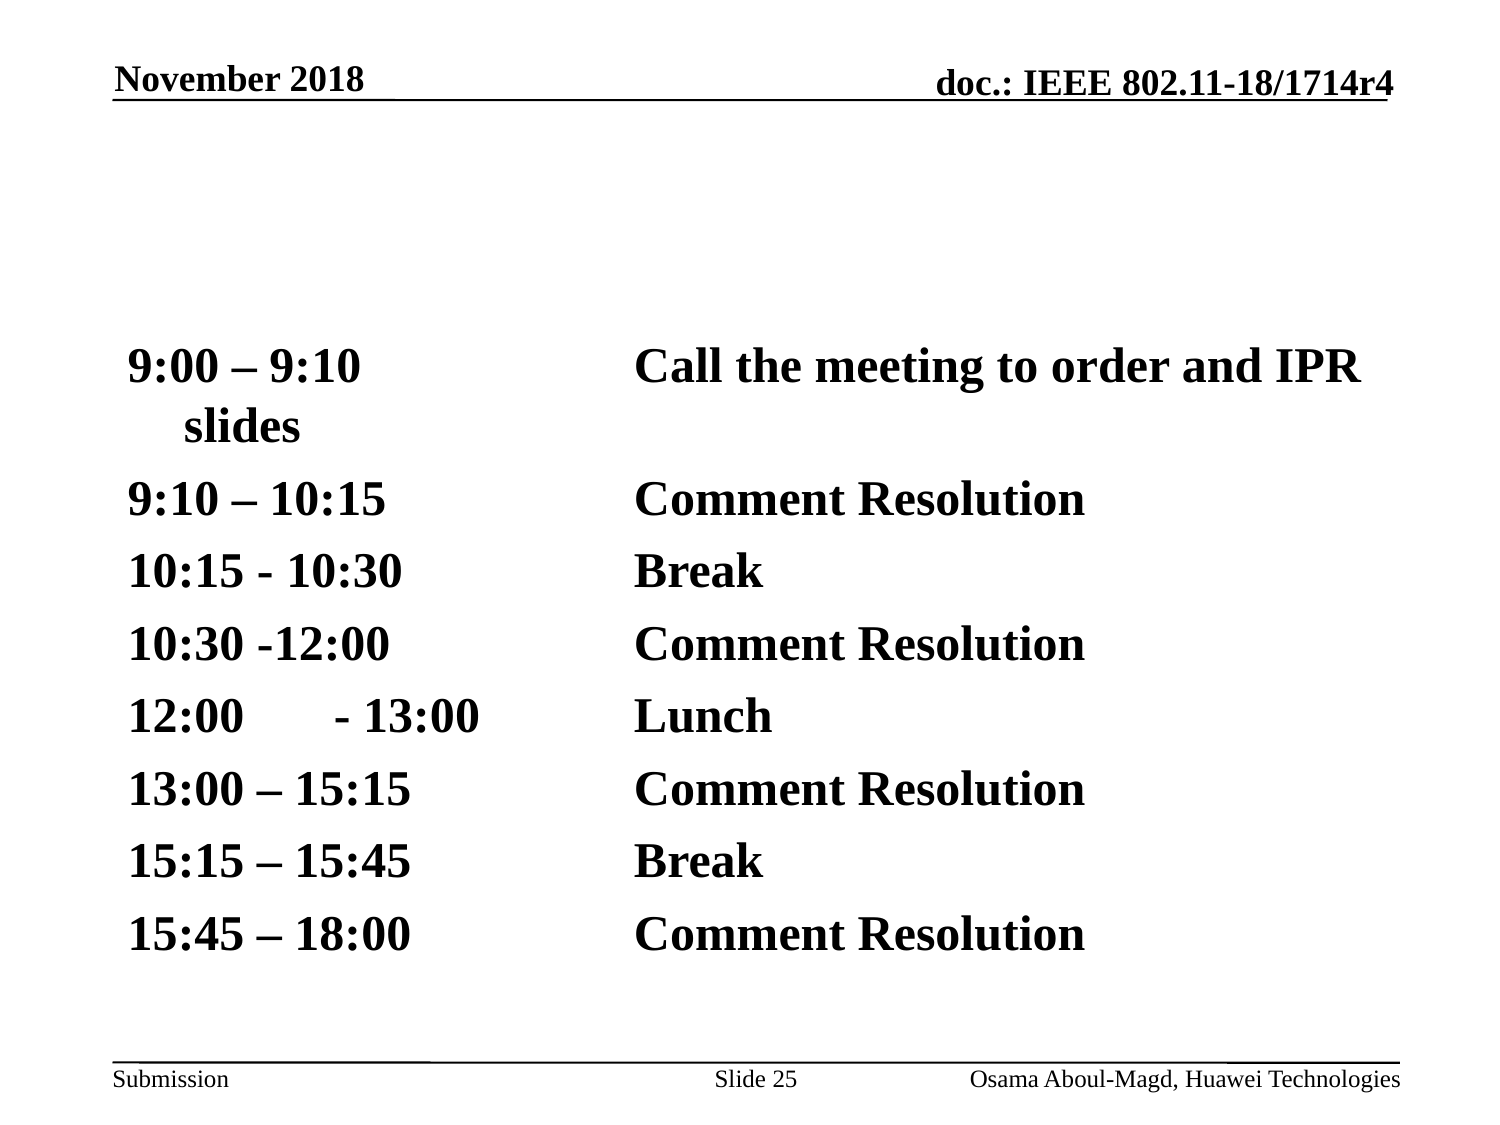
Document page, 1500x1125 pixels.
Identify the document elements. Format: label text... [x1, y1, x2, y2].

footer Osama Aboul-Magd, Huawei Technologies [878, 1061, 1402, 1093]
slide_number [114, 54, 423, 100]
slide_number Slide 25 [712, 1061, 800, 1123]
list 9:00 – 9:10 Call the meeting to order and IPR slides 9:10 – 10:15 Comment Resolution 10:15 - 10:30 Break 10:30 -12:00 Comment Resolution 12:00 - 13:00 Lunch 13:00 – 15:15 Comment Resolution 15:15 – 15:45 Break 15:45 – 18:00 Comment Resolution [112, 324, 1388, 1000]
